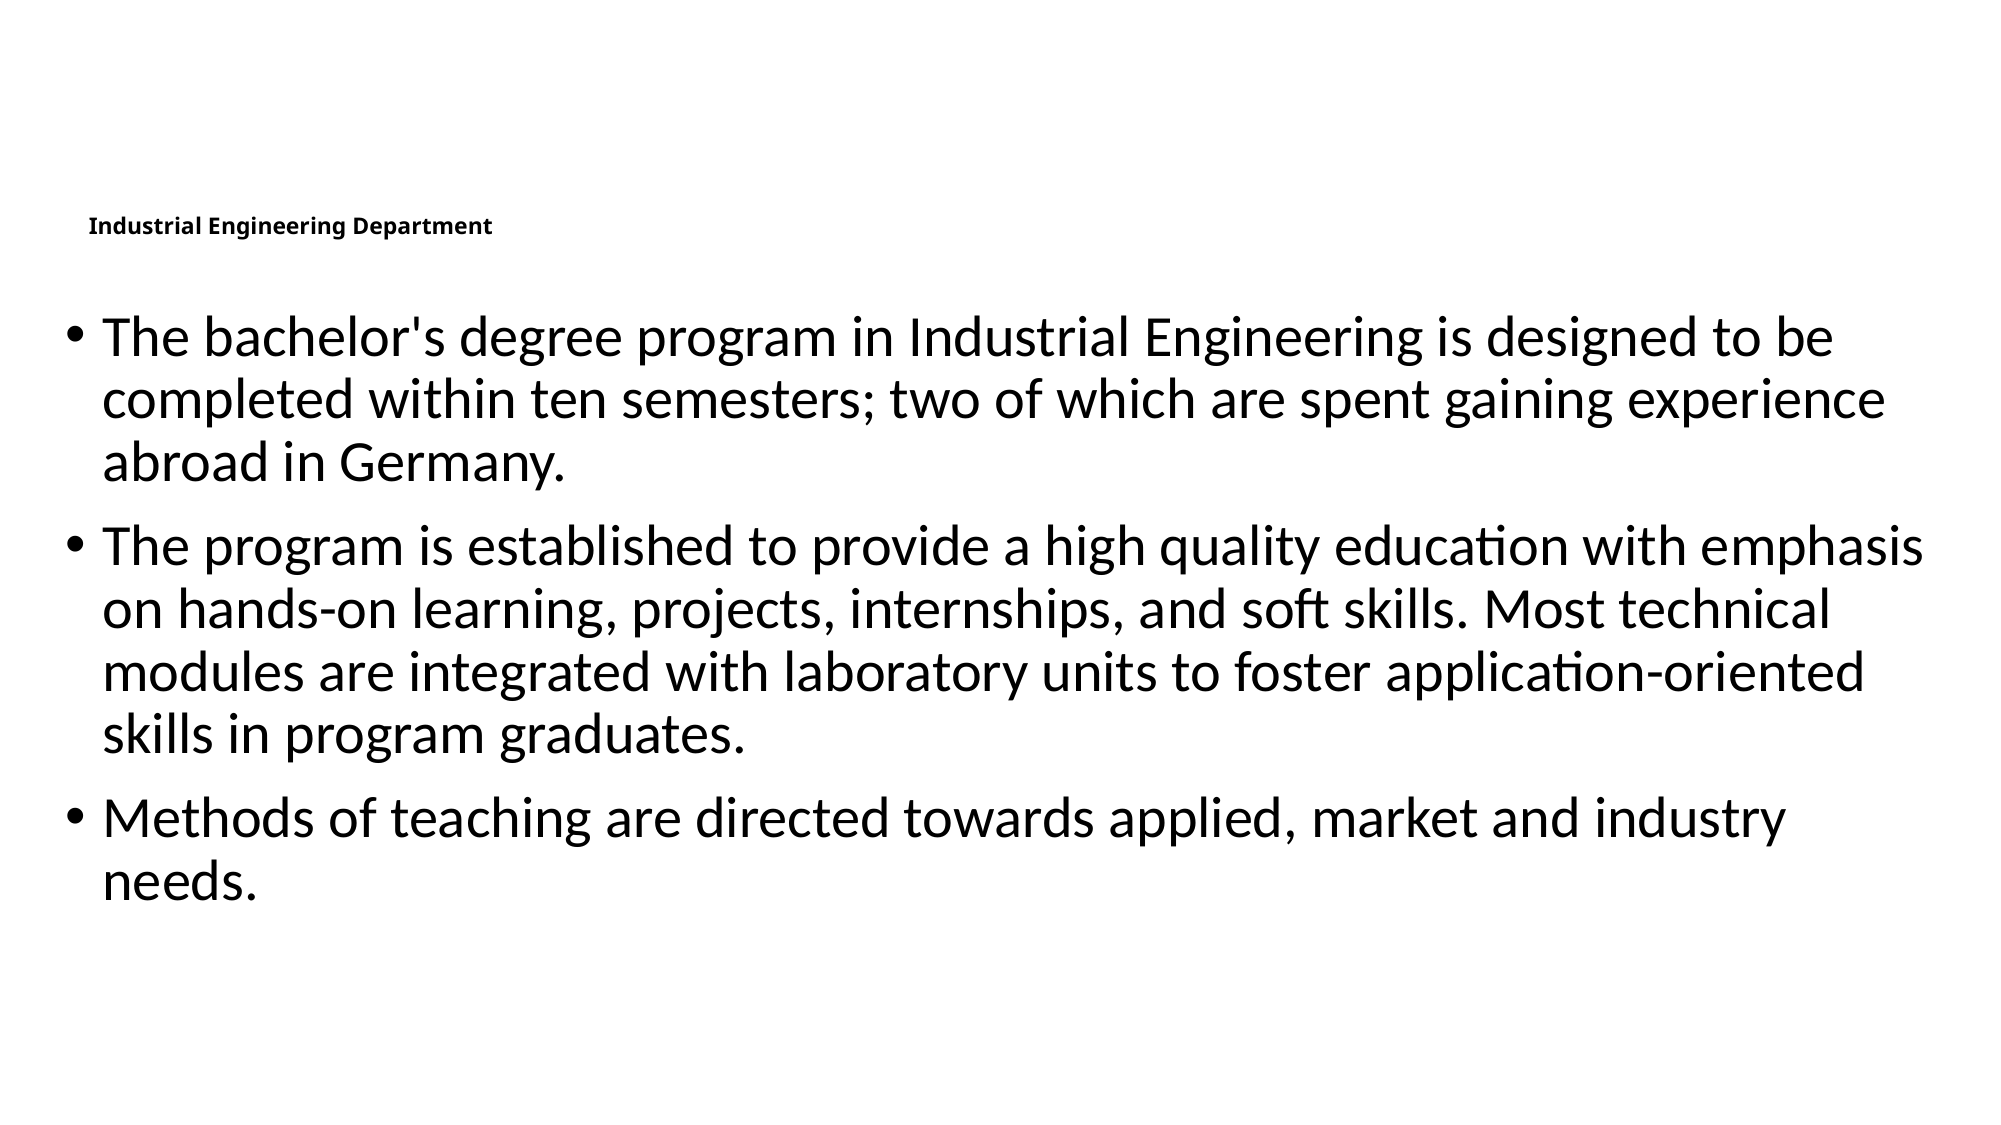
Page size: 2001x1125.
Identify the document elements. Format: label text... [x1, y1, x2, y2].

list The bachelor's degree program in Industrial Engineering is designed to be completed within ten semesters; two of which are spent gaining experience abroad in Germany. The program is established to provide a high quality education with emphasis on hands-on learning, projects, internships, and soft skills. Most technical modules are integrated with laboratory units to foster application-oriented skills in program graduates. Methods of teaching are directed towards applied, market and industry needs. [50, 298, 1950, 1125]
title Industrial Engineering Department [73, 132, 1799, 298]
